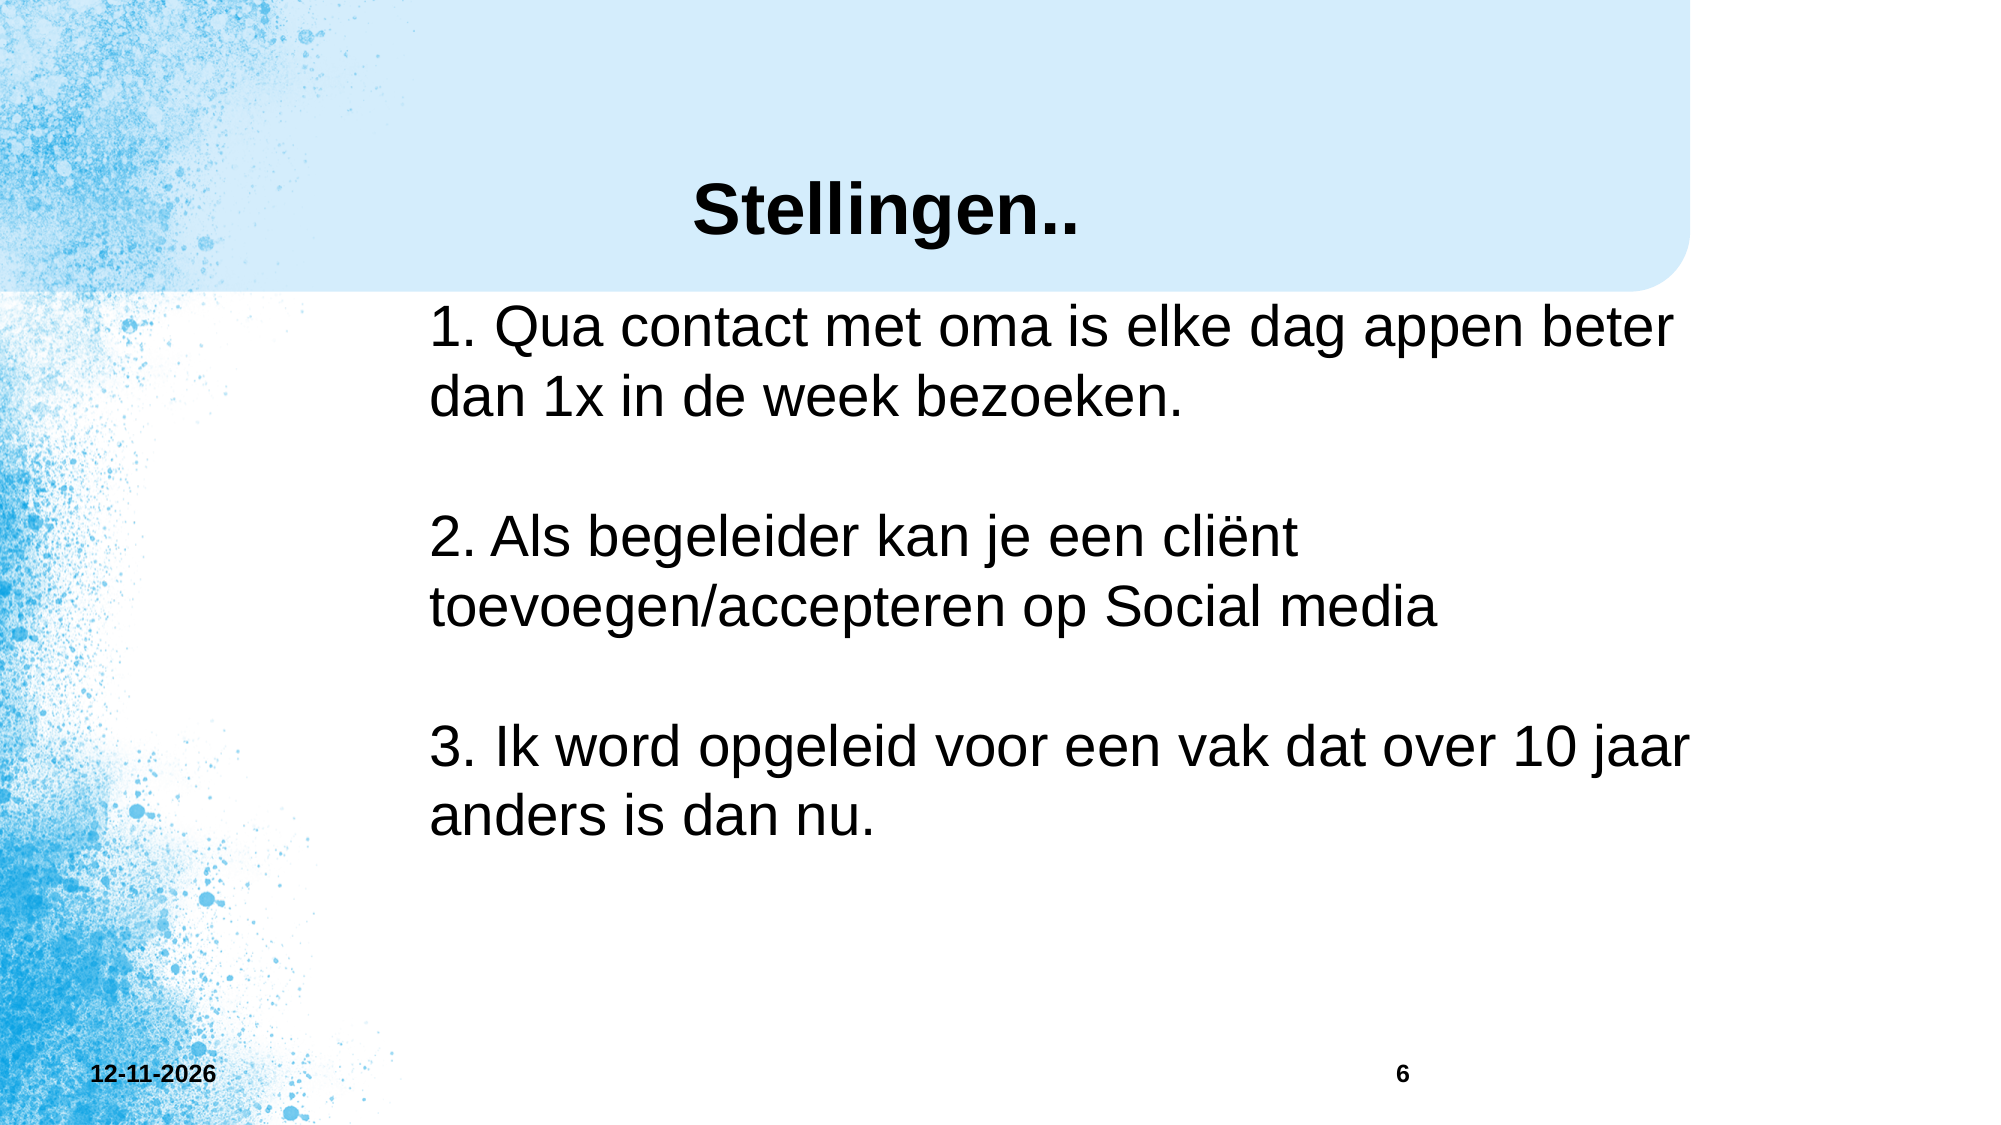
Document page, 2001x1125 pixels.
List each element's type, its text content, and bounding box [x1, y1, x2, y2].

picture [0, 0, 415, 1125]
slide_number 6 [1074, 1042, 1425, 1103]
title Stellingen.. [217, 61, 1556, 250]
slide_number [75, 1042, 425, 1103]
list 1. Qua contact met oma is elke dag appen beter dan 1x in de week bezoeken. 2. Als begeleider kan je een cliënt toevoegen/accepteren op Social media 3. Ik word opgeleid voor een vak dat over 10 jaar anders is dan nu. [429, 288, 1699, 881]
